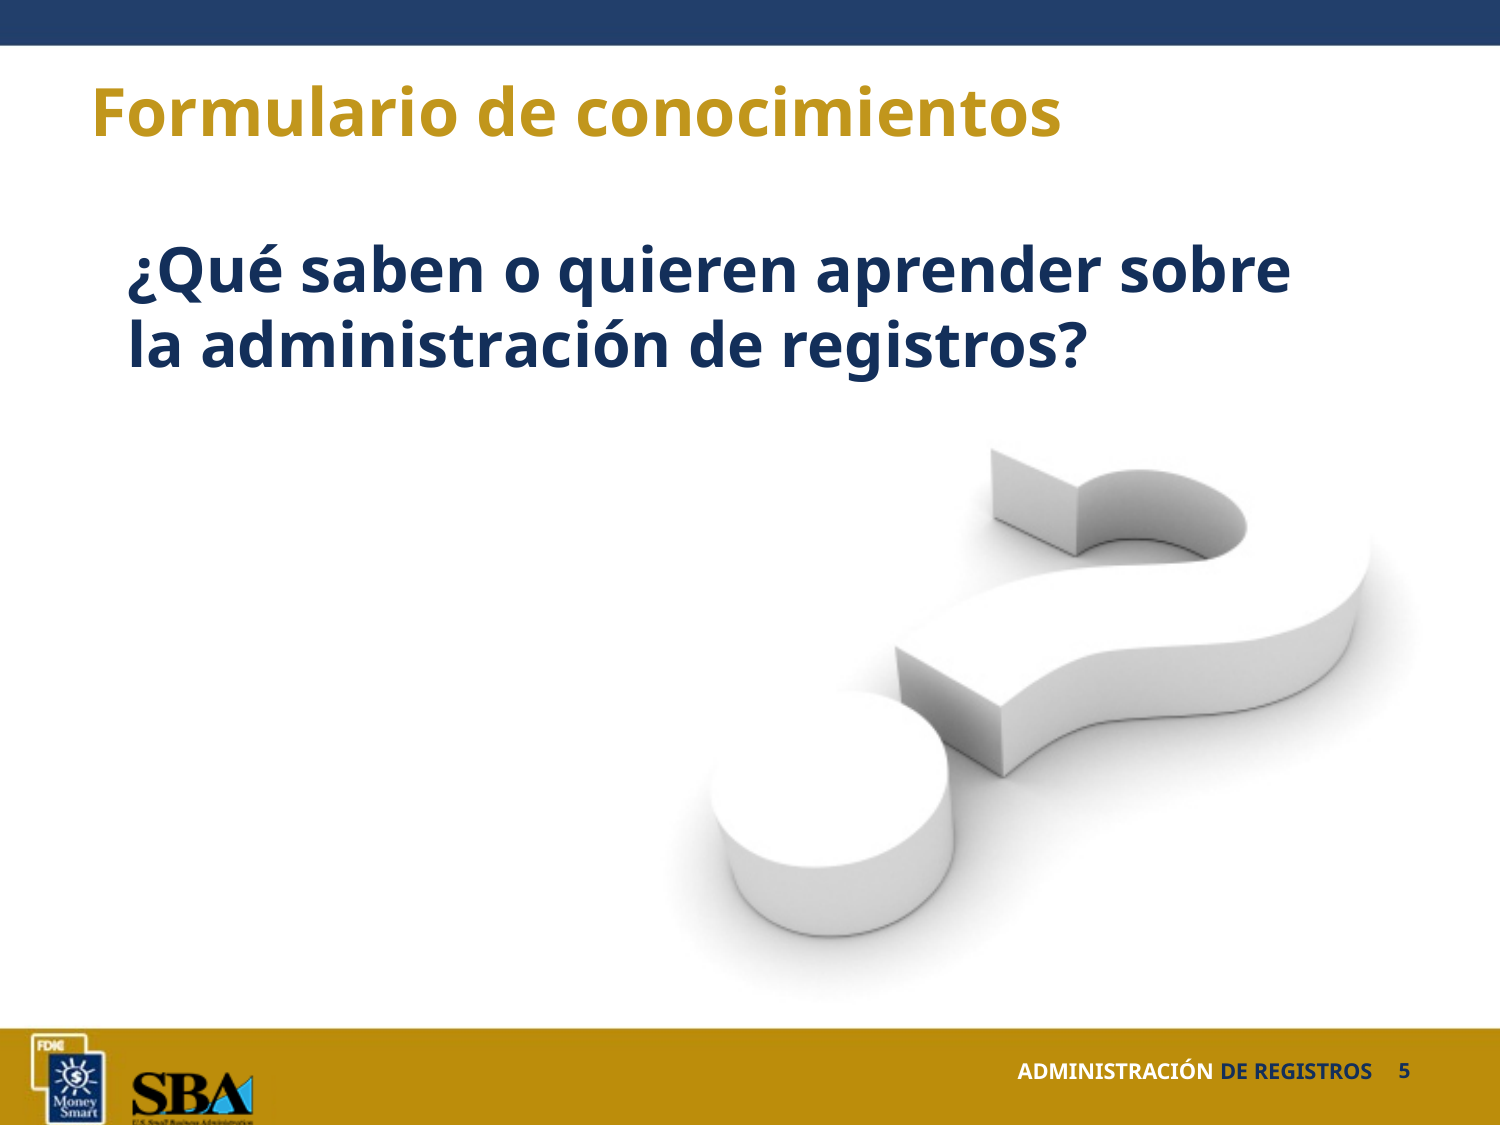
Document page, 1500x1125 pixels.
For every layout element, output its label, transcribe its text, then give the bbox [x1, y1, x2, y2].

text_box ¿Qué saben o quieren aprender sobre la administración de registros? [112, 222, 1325, 436]
picture [0, 0, 1500, 1125]
title Formulario de conocimientos [74, 62, 1426, 163]
